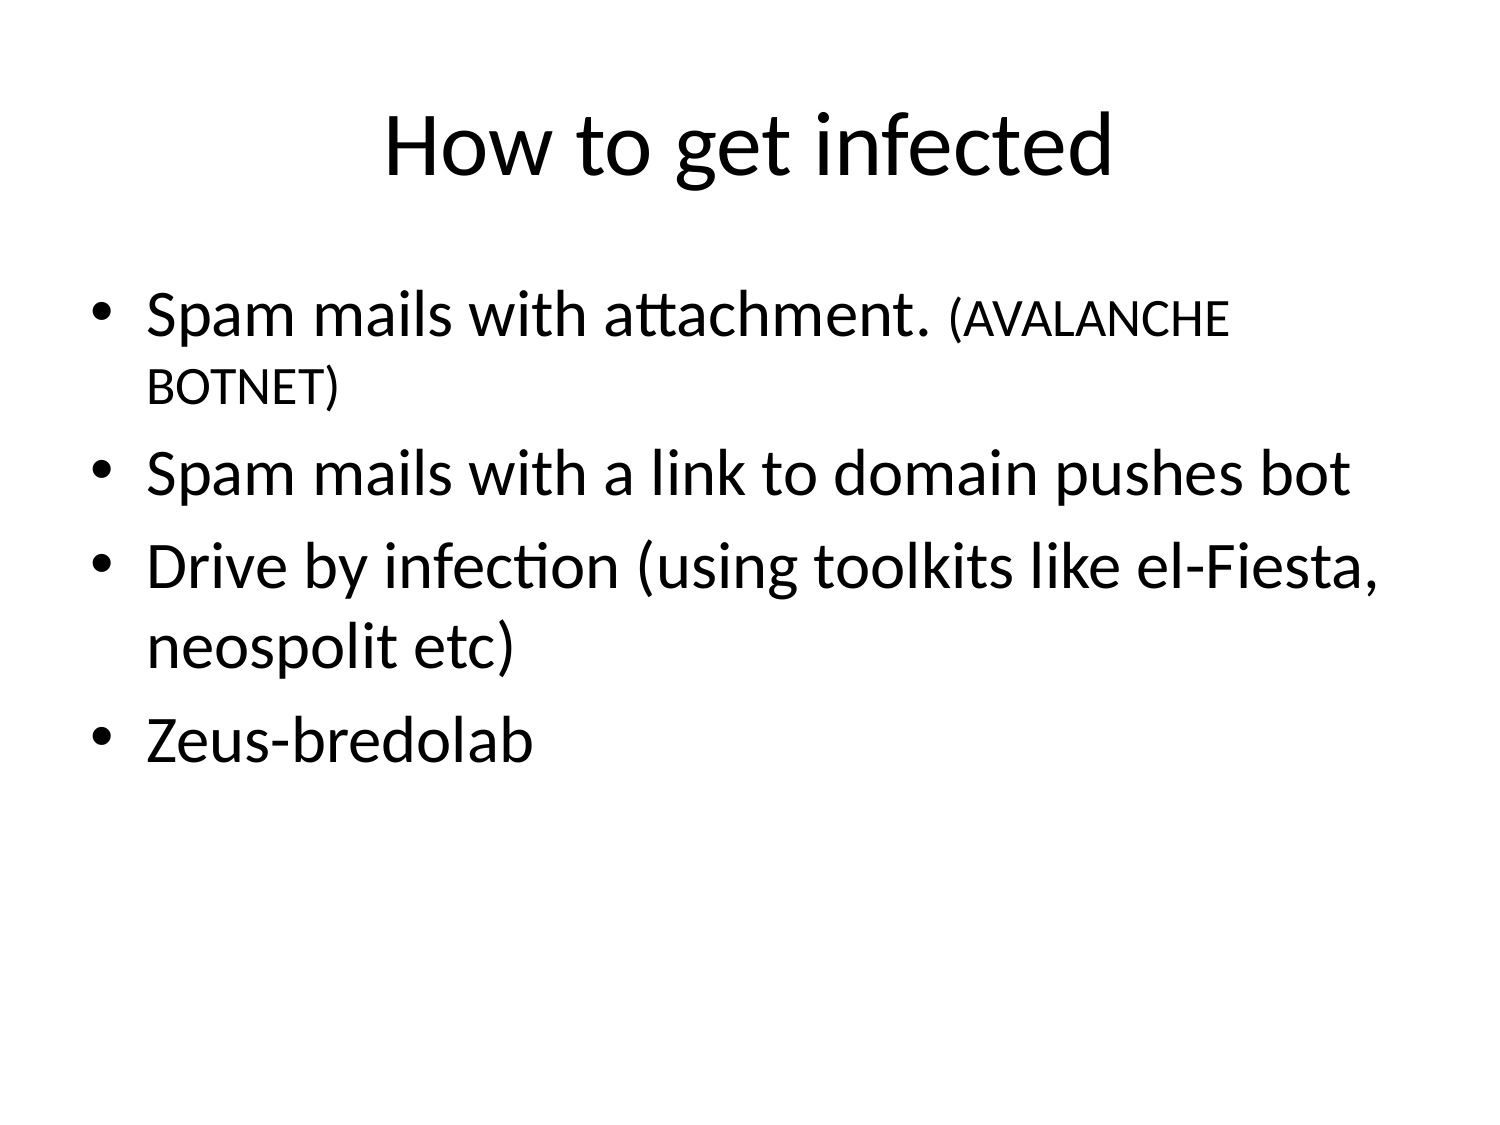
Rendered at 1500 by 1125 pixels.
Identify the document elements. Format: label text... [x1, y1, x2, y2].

list Spam mails with attachment. (AVALANCHE BOTNET) Spam mails with a link to domain pushes bot Drive by infection (using toolkits like el-Fiesta, neospolit etc) Zeus-bredolab [75, 262, 1425, 1005]
title How to get infected [75, 45, 1425, 233]
